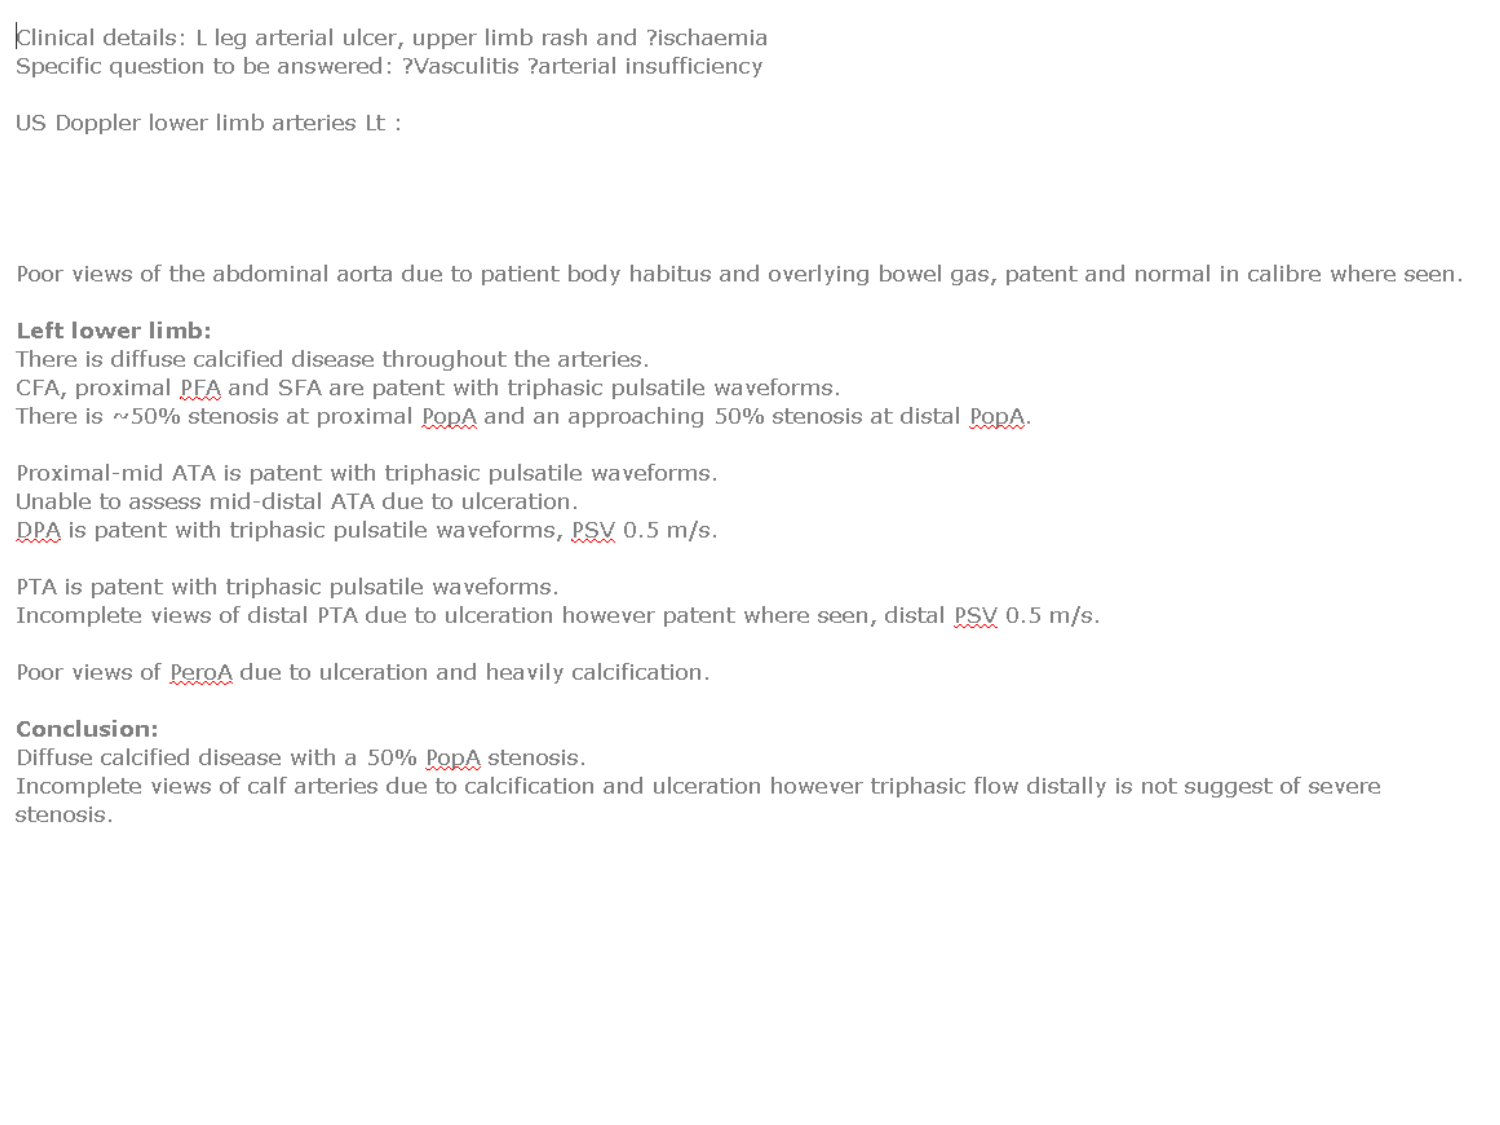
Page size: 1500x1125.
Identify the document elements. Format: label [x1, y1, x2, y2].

picture [12, 17, 1468, 150]
picture [12, 257, 1468, 839]
